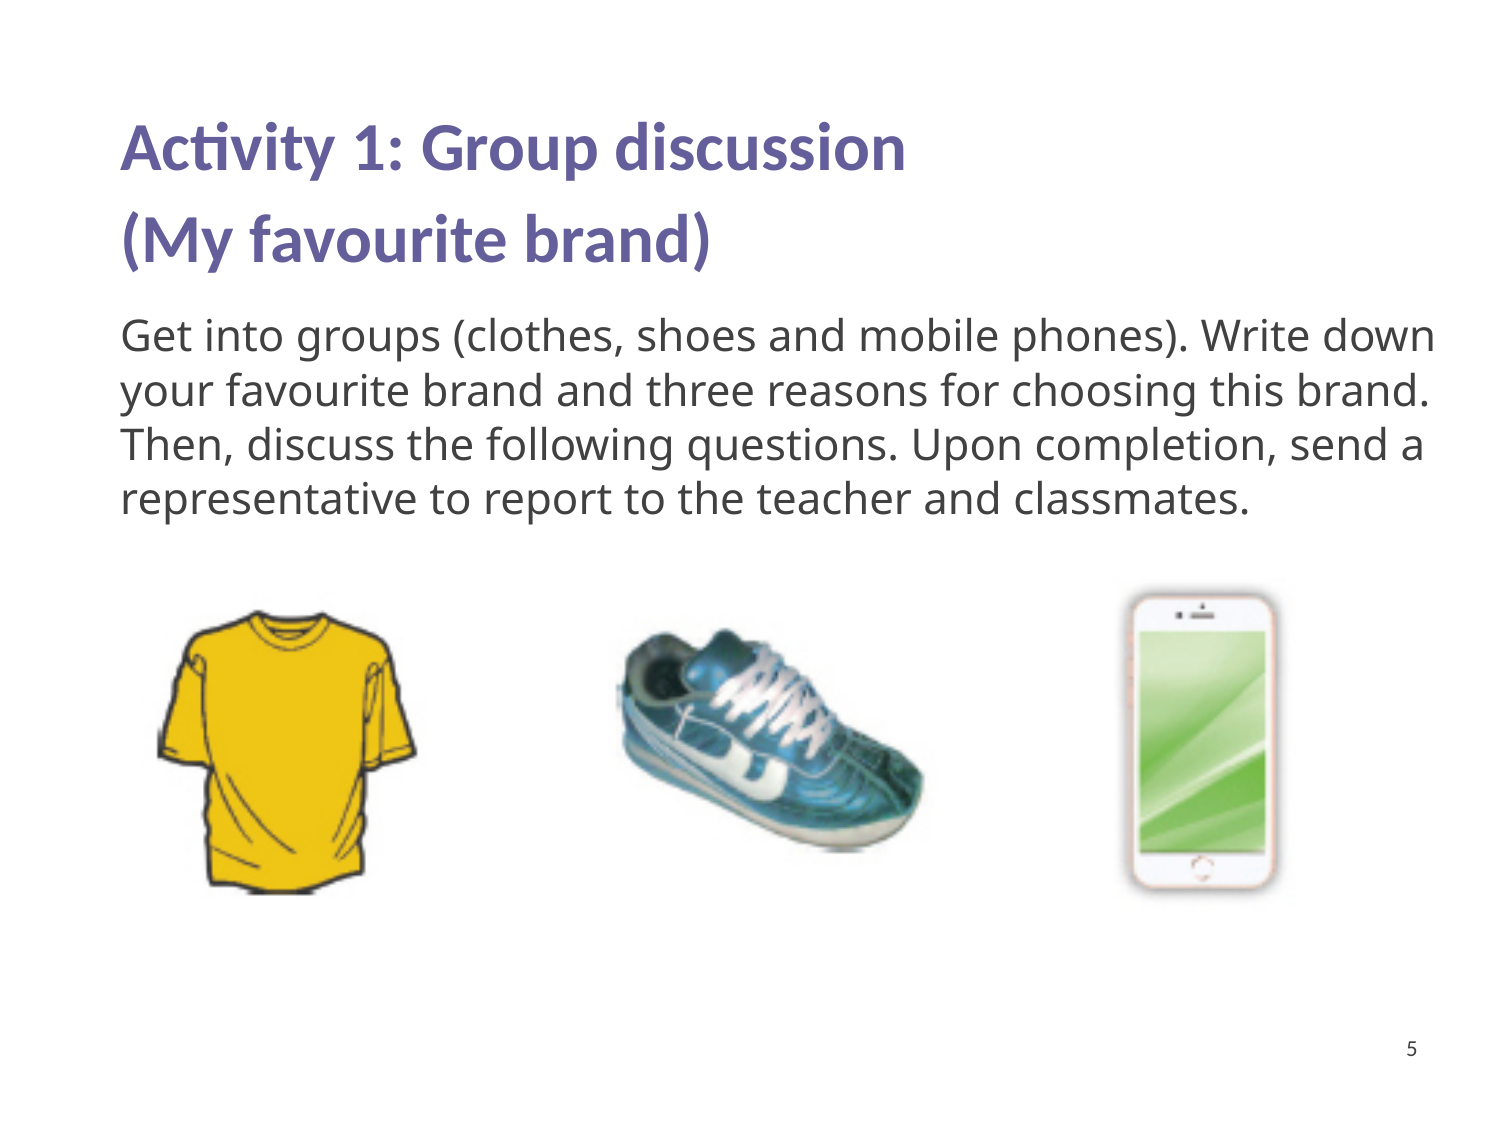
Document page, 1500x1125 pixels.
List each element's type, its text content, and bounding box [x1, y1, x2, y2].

list Activity 1: Group discussion (My favourite brand) [119, 113, 1381, 306]
list Get into groups (clothes, shoes and mobile phones). Write down your favourite brand and three reasons for choosing this brand. Then, discuss the following questions. Upon completion, send a representative to report to the teacher and classmates. [119, 305, 1447, 900]
picture [585, 591, 1000, 904]
picture [119, 591, 478, 904]
text_box 5 [1321, 1033, 1418, 1061]
picture [1089, 578, 1337, 918]
